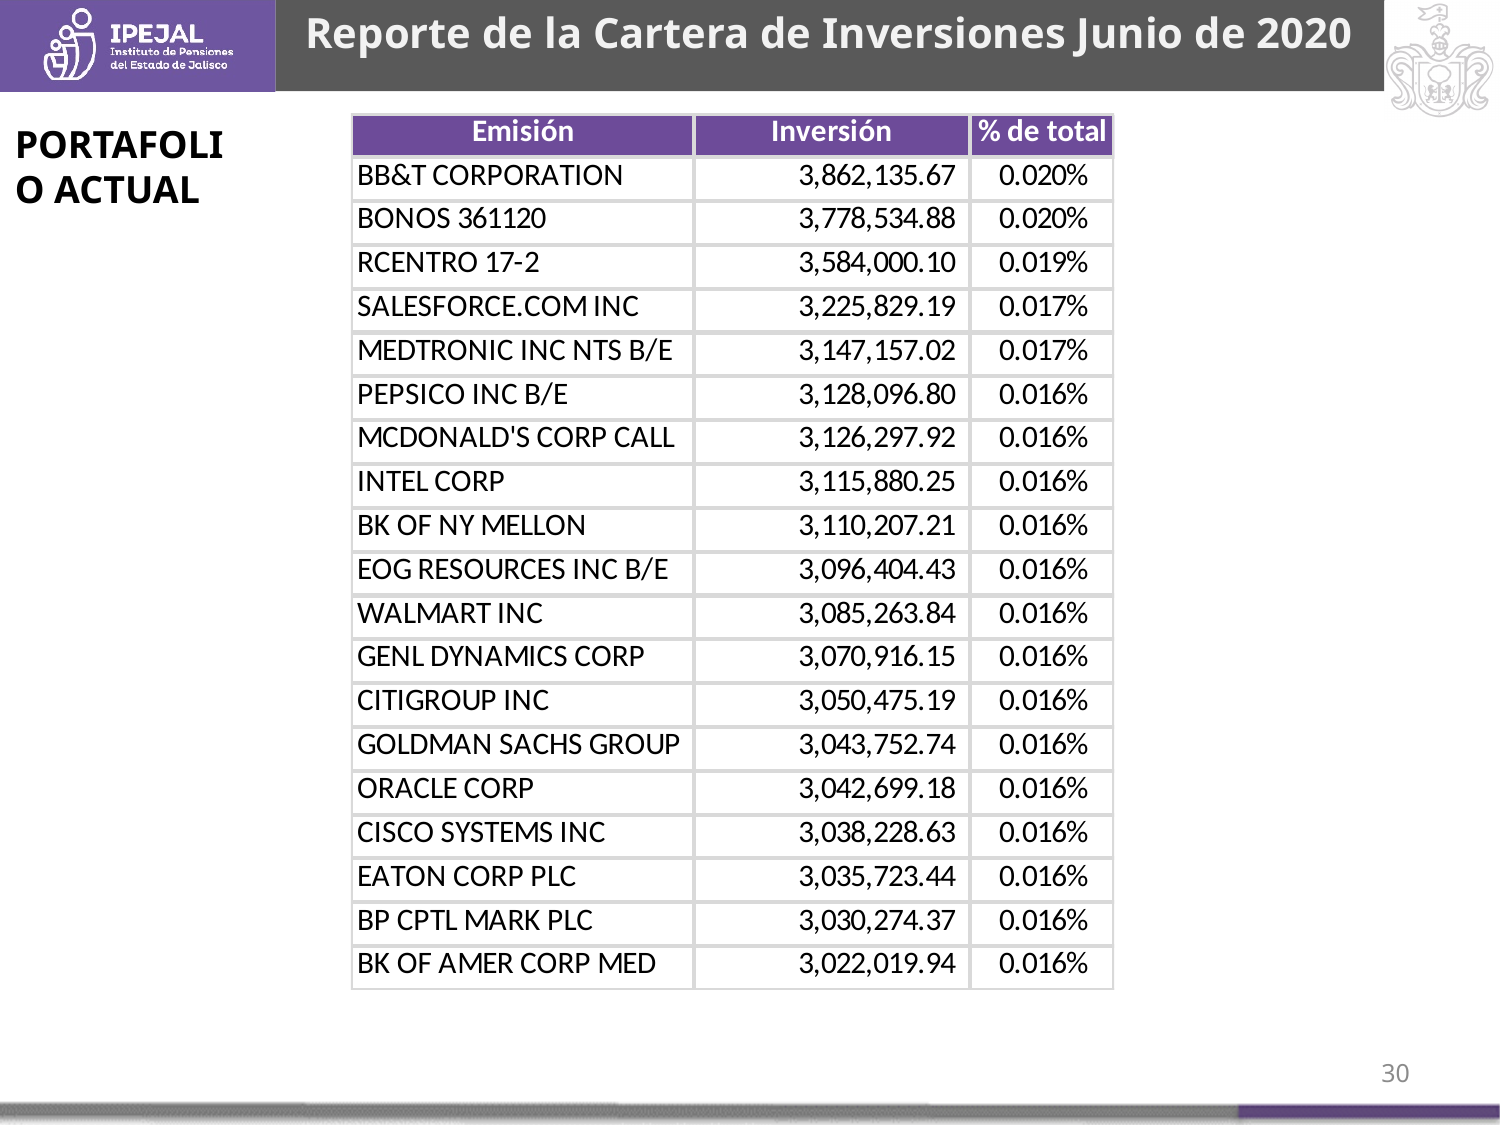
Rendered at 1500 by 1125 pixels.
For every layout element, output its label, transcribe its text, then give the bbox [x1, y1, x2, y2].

text_box PORTAFOLIO ACTUAL [0, 113, 254, 219]
picture [0, 0, 274, 92]
picture [350, 113, 1117, 993]
slide_number 30 [1074, 1042, 1425, 1103]
picture [0, 1096, 1500, 1125]
text_box Reporte de la Cartera de Inversiones Junio de 2020 [274, 0, 1384, 95]
